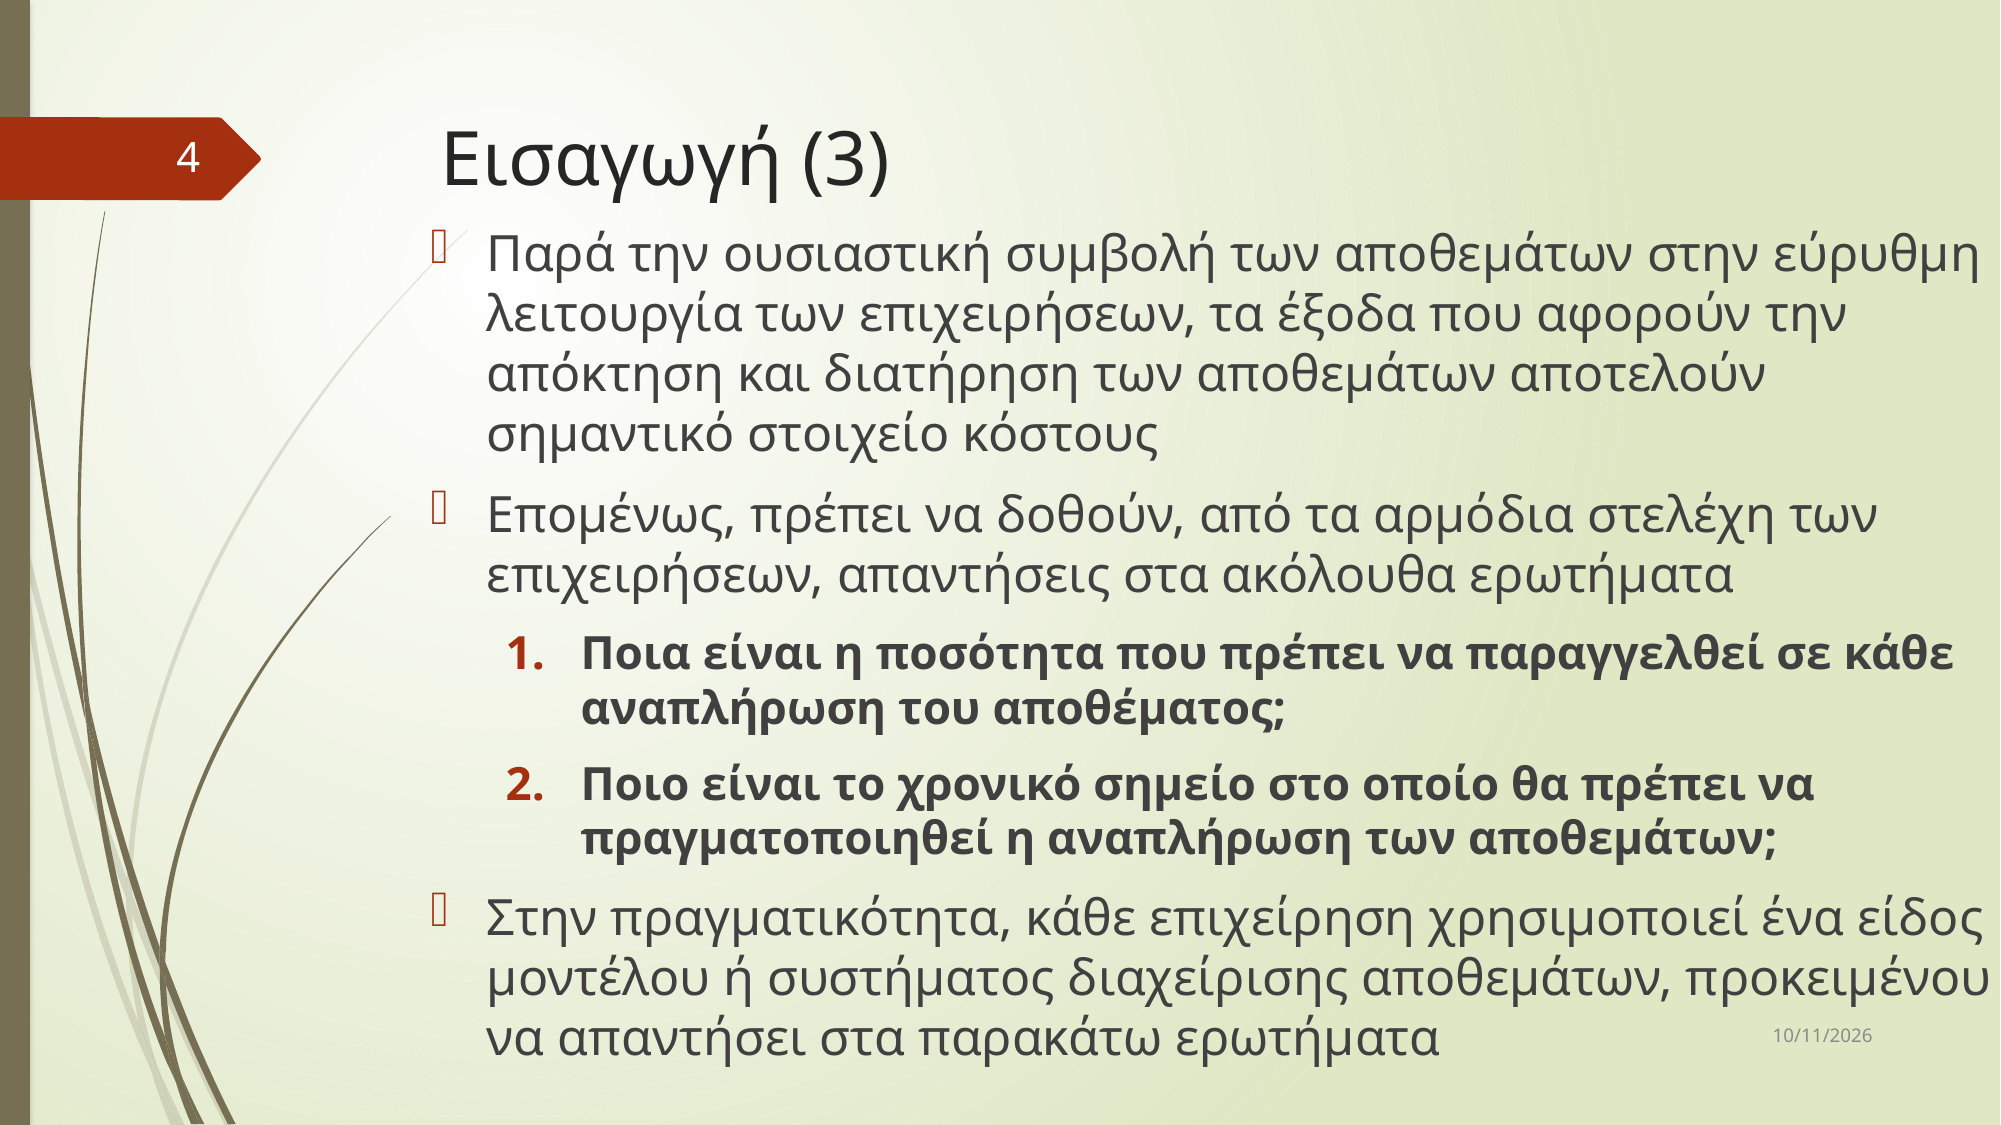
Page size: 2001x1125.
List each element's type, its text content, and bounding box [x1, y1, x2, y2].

list Παρά την ουσιαστική συμβολή των αποθεμάτων στην εύρυθμη λειτουργία των επιχειρήσεων, τα έξοδα που αφορούν την απόκτηση και διατήρηση των αποθεμάτων αποτελούν σημαντικό στοιχείο κόστους Επομένως, πρέπει να δοθούν, από τα αρμόδια στελέχη των επιχειρήσεων, απαντήσεις στα ακόλουθα ερωτήματα Ποια είναι η ποσότητα που πρέπει να παραγγελθεί σε κάθε αναπλήρωση του αποθέματος; Ποιο είναι το χρονικό σημείο στο οποίο θα πρέπει να πραγματοποιηθεί η αναπλήρωση των αποθεμάτων; Στην πραγματικότητα, κάθε επιχείρηση χρησιμοποιεί ένα είδος μοντέλου ή συστήματος διαχείρισης αποθεμάτων, προκειμένου να απαντήσει στα παρακάτω ερωτήματα [415, 214, 2000, 1113]
title Εισαγωγή (3) [425, 102, 1888, 214]
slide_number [1699, 1005, 1888, 1067]
slide_number 4 [87, 129, 216, 190]
